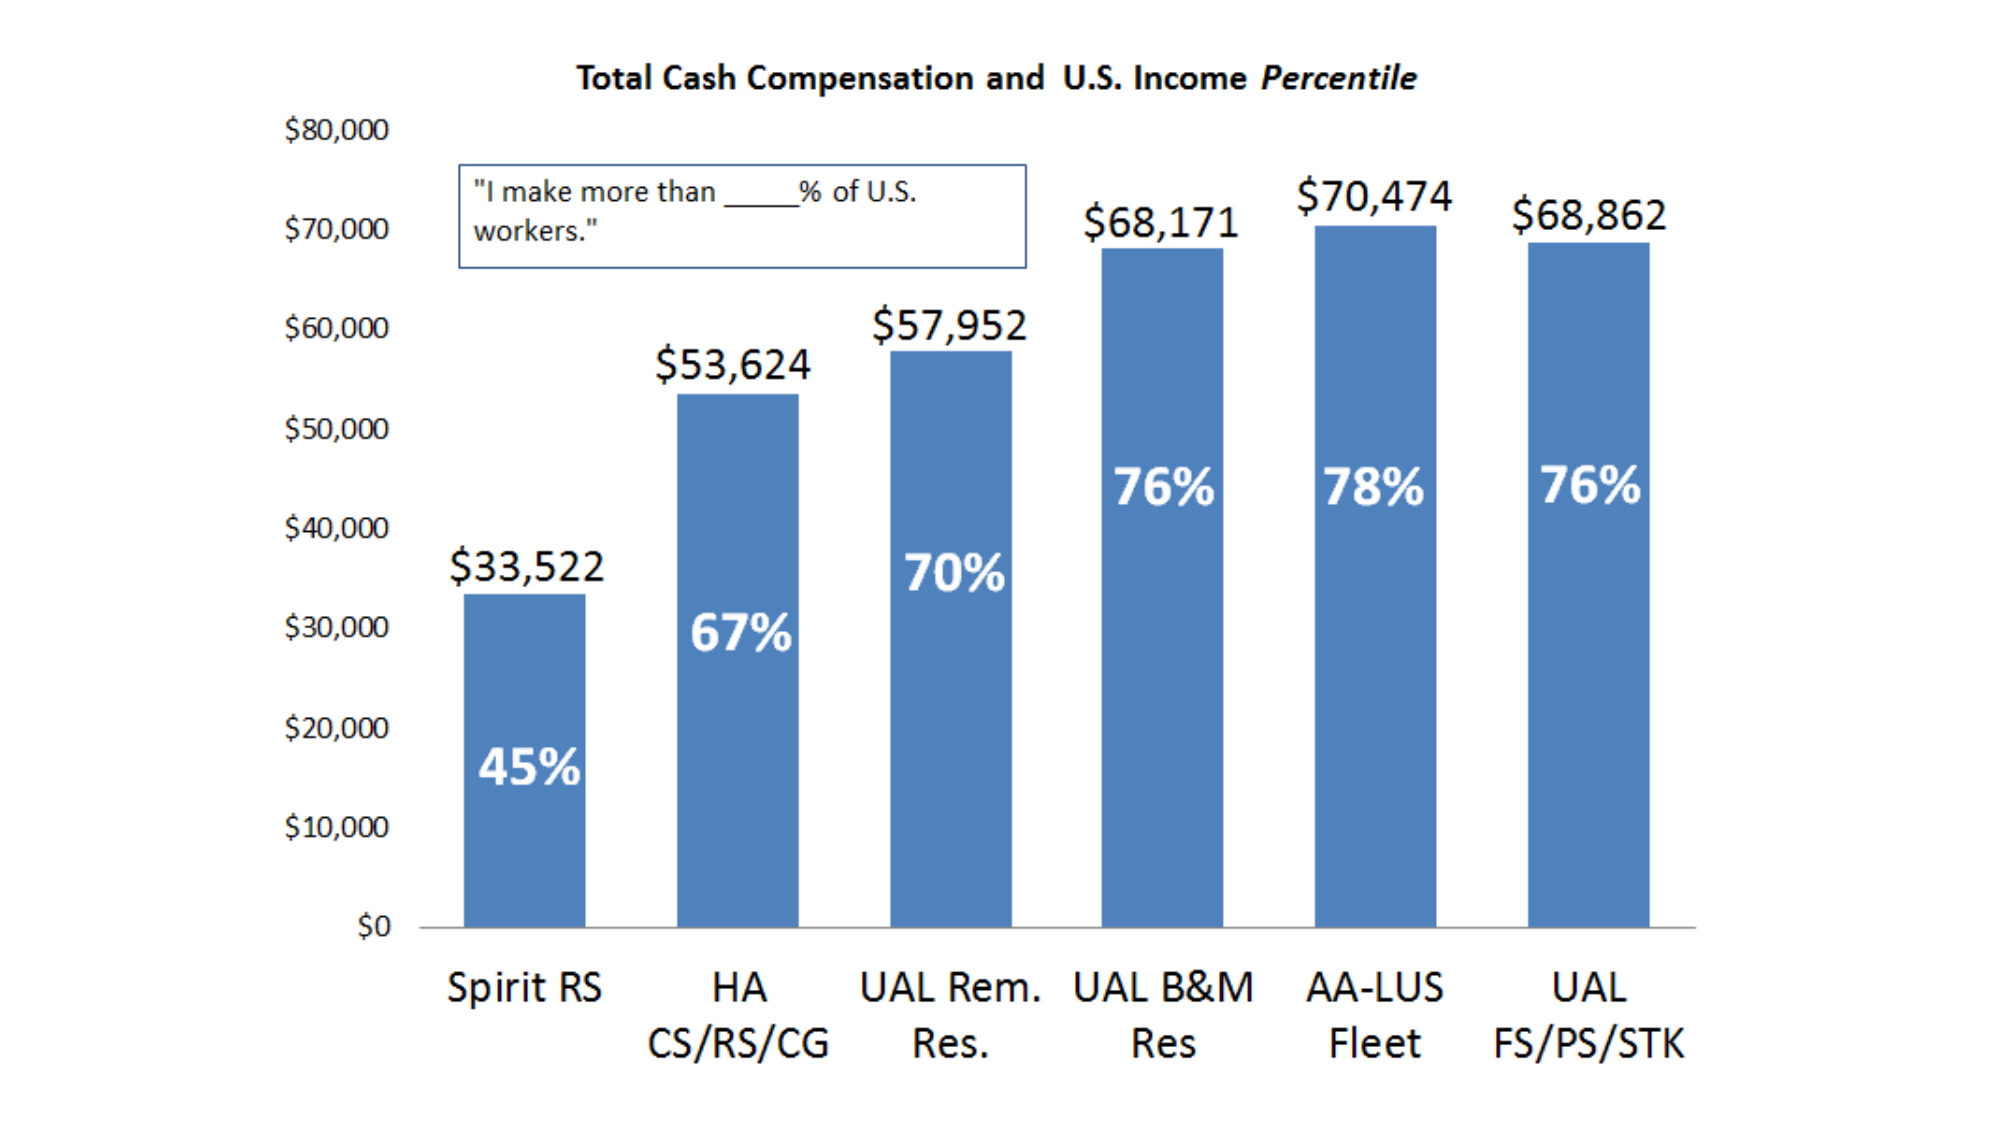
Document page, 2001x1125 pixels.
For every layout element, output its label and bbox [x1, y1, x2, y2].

picture [283, 43, 1710, 1075]
